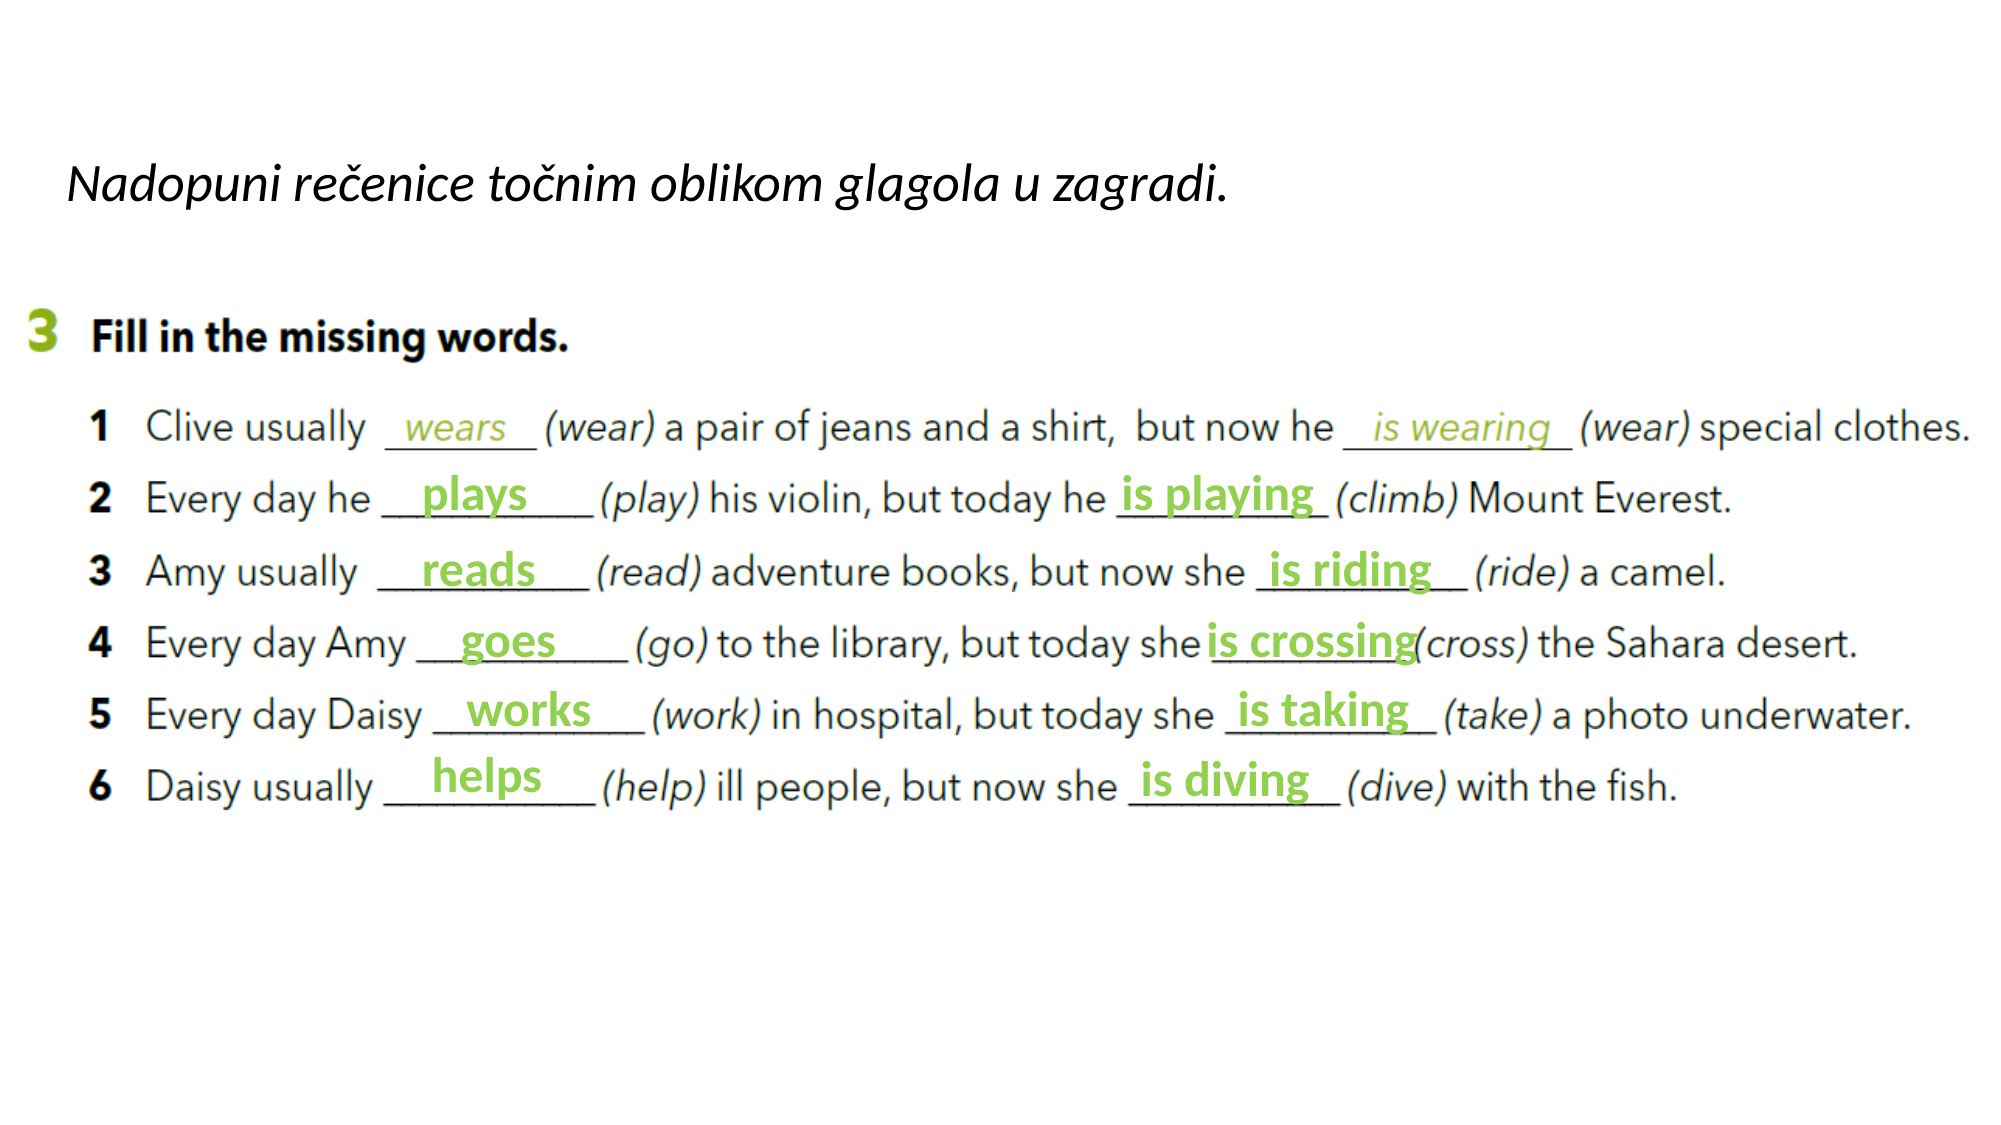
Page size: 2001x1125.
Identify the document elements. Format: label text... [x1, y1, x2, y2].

text_box Nadopuni rečenice točnim oblikom glagola u zagradi. [52, 140, 1948, 220]
picture [0, 293, 2000, 832]
